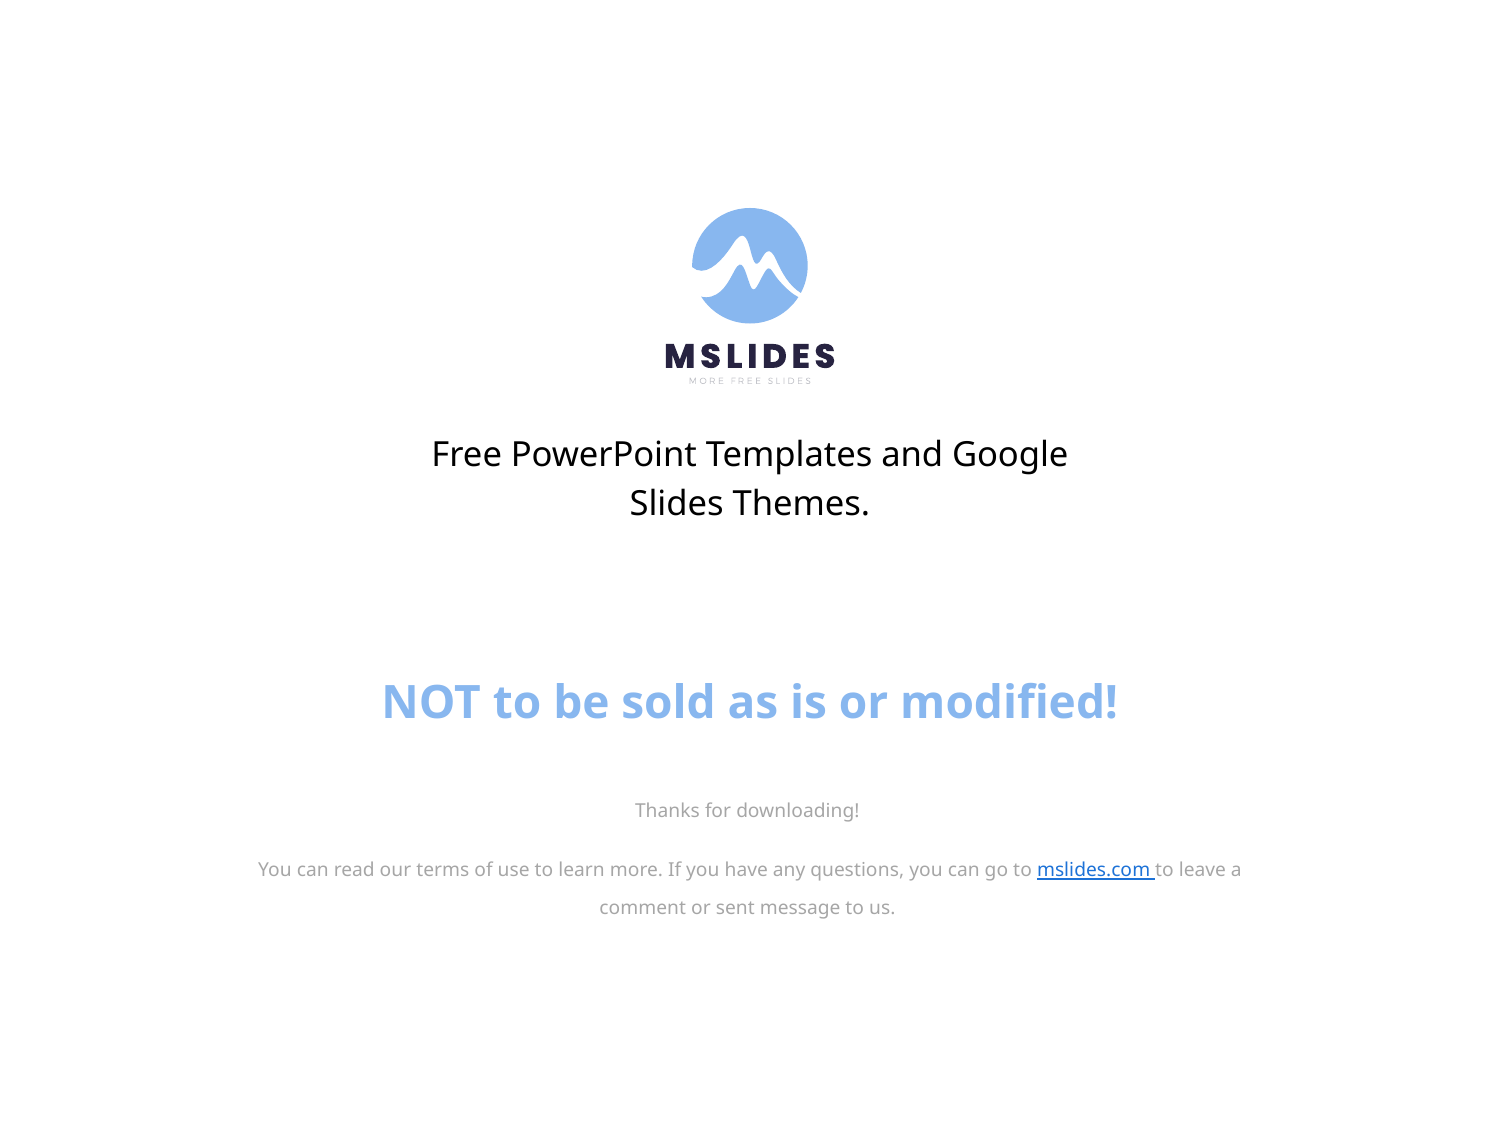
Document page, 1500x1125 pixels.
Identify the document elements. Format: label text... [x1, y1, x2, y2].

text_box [665, 207, 835, 384]
text_box Free PowerPoint Templates and Google Slides Themes. [412, 415, 1088, 531]
text_box NOT to be sold as is or modified! [155, 665, 1345, 736]
text_box Thanks for downloading! You can read our terms of use to learn more. If you have any questions, you can go to mslides.com to leave a comment or sent message to us. [204, 779, 1296, 926]
